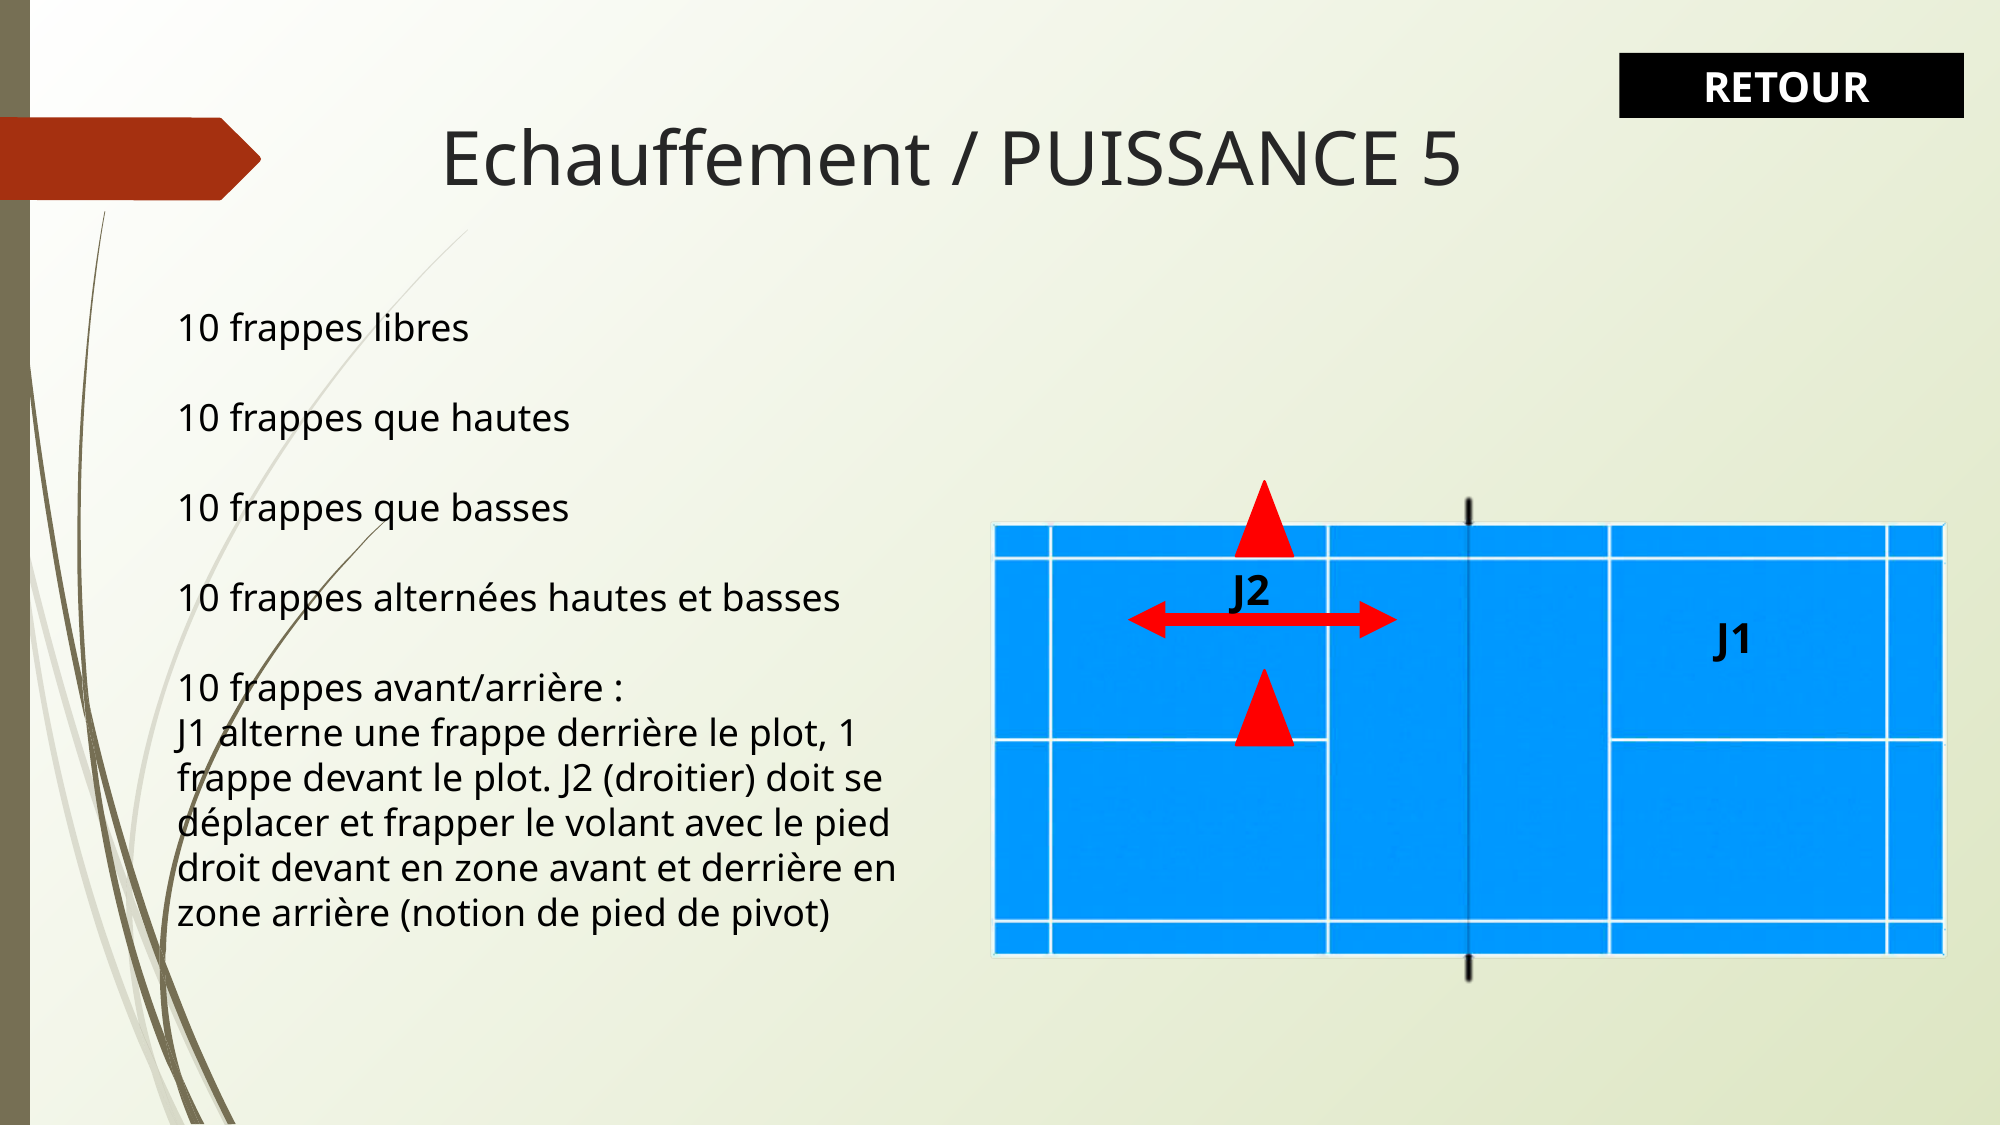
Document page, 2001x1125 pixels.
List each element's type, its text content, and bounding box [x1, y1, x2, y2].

title Echauffement / PUISSANCE 5 [425, 102, 1888, 313]
picture [797, 361, 2000, 1118]
text_box RETOUR [1619, 52, 1964, 118]
text_box 10 frappes libres 10 frappes que hautes 10 frappes que basses 10 frappes alternées hautes et basses 10 frappes avant/arrière : J1 alterne une frappe derrière le plot, 1 frappe devant le plot. J2 (droitier) doit se déplacer et frapper le volant avec le pied droit devant en zone avant et derrière en zone arrière (notion de pied de pivot) [161, 296, 998, 942]
